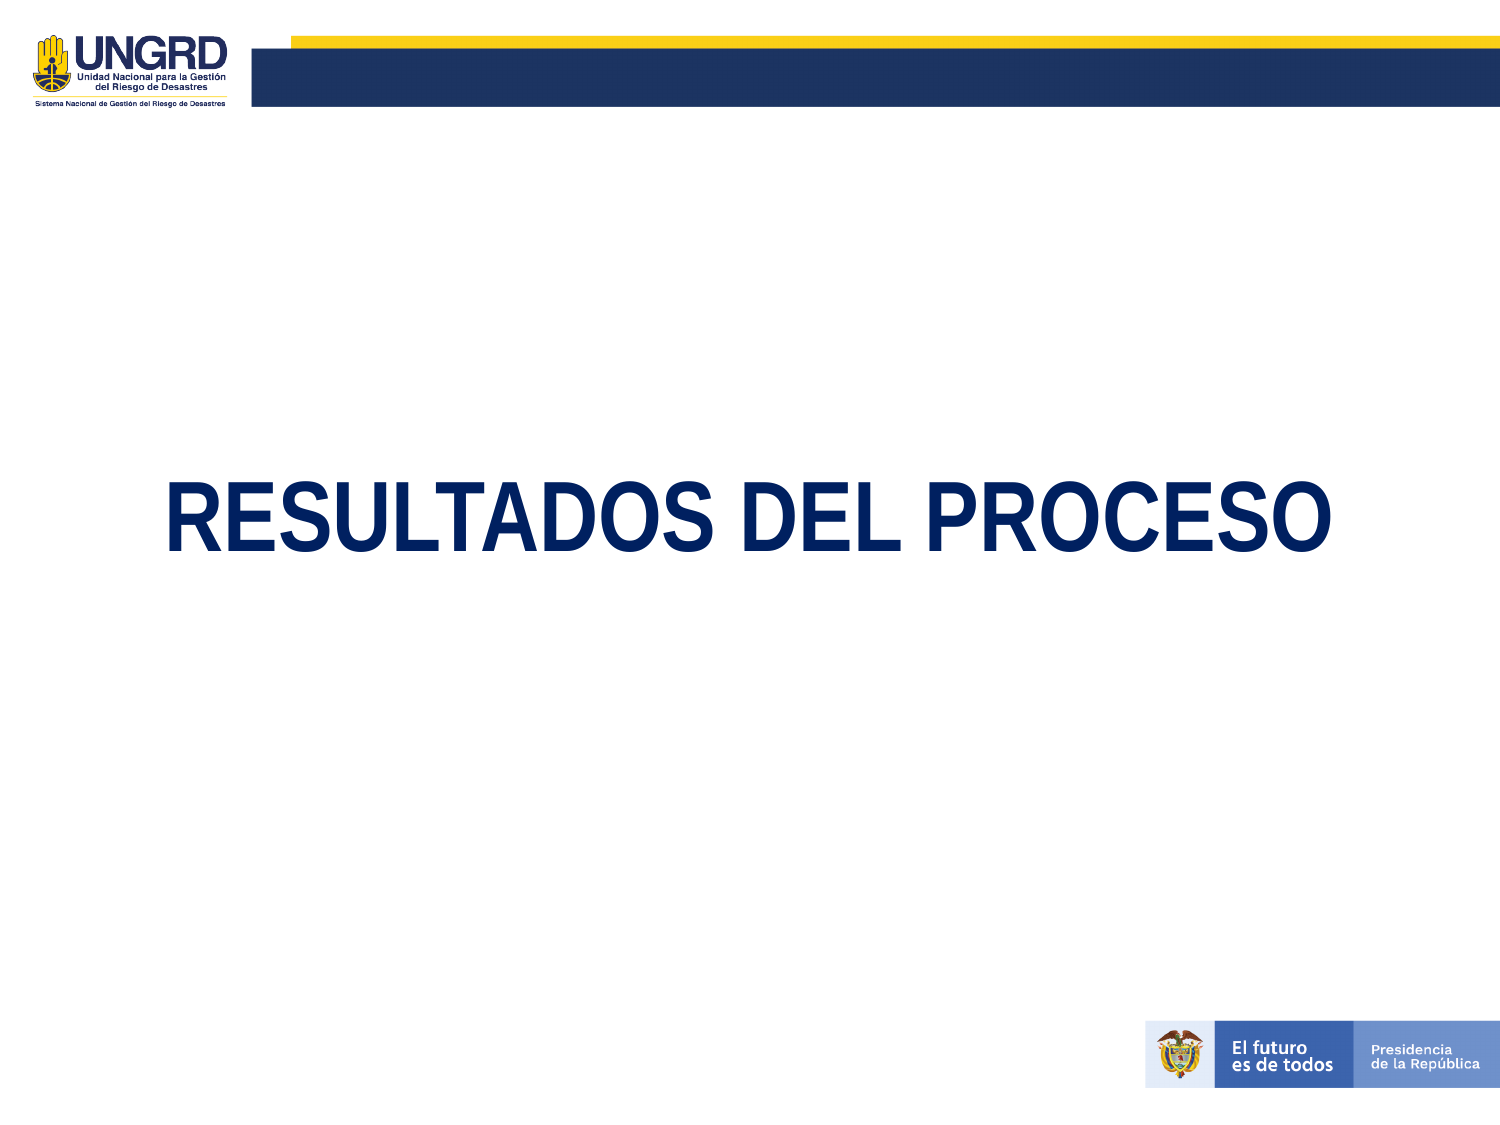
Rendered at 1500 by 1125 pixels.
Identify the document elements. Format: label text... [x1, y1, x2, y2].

text_box RESULTADOS DEL PROCESO [64, 444, 1436, 580]
picture [0, 0, 1500, 1125]
